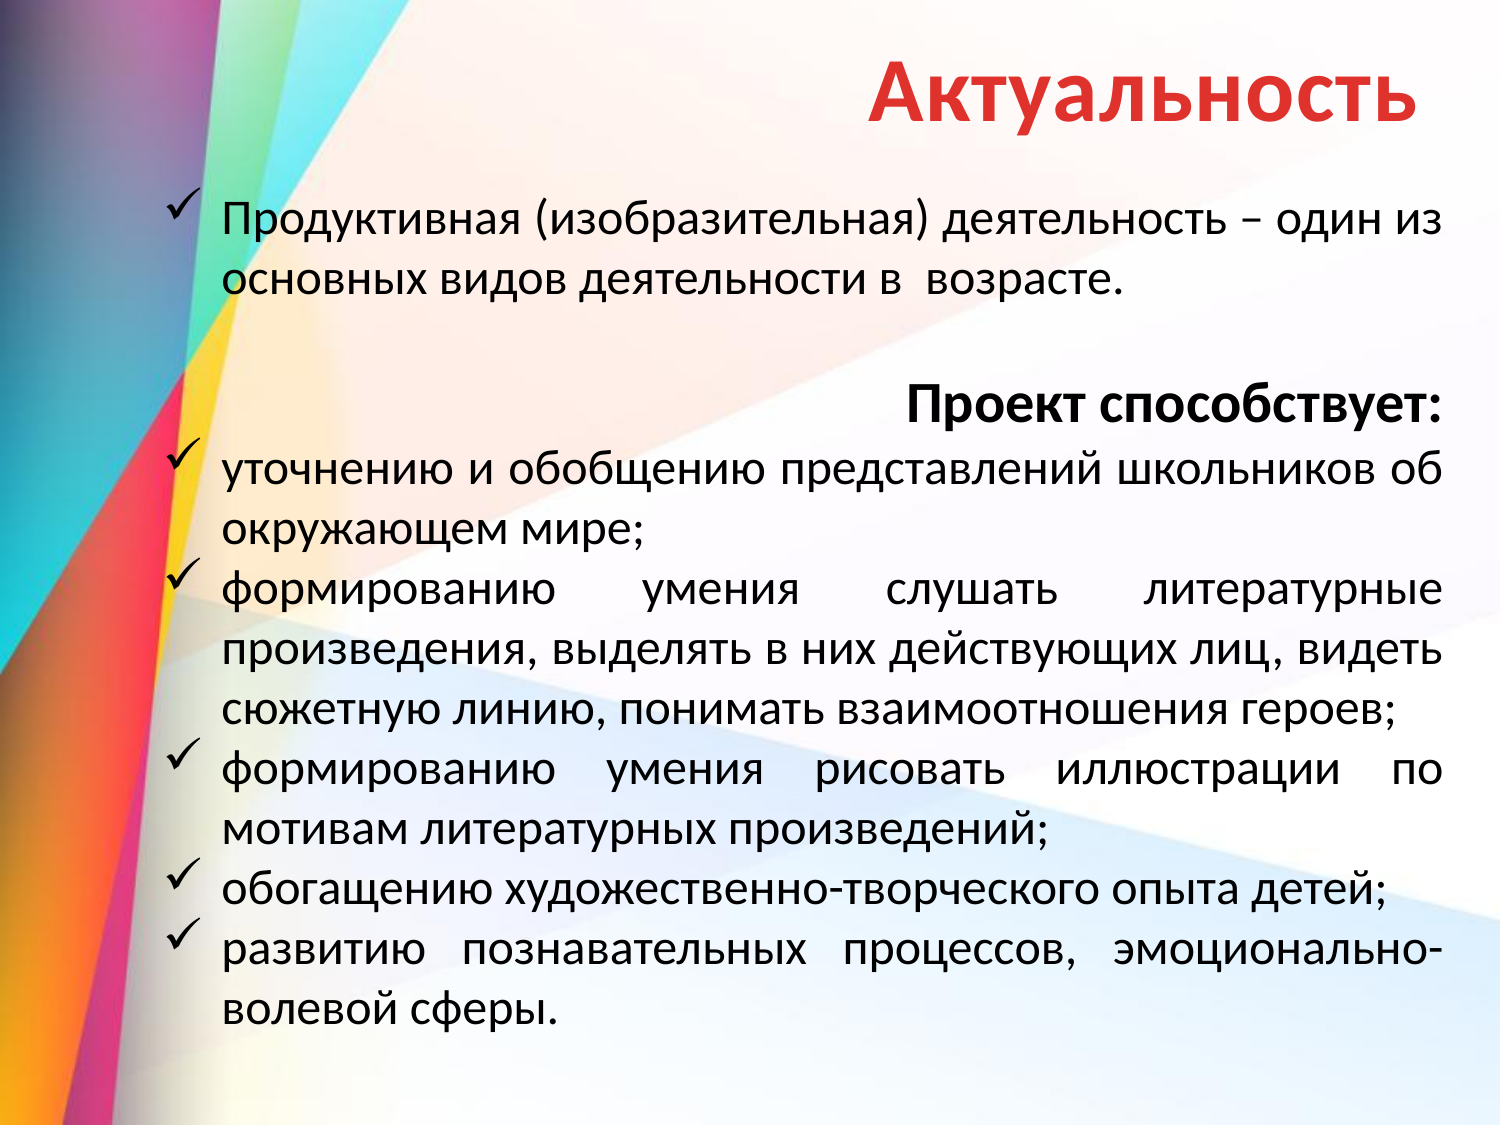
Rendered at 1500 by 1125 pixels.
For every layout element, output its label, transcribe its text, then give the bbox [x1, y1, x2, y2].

text_box Продуктивная (изобразительная) деятельность – один из основных видов деятельности в возрасте. Проект способствует: уточнению и обобщению представлений школьников об окружающем мире; формированию умения слушать литературные произведения, выделять в них действующих лиц, видеть сюжетную линию, понимать взаимоотношения героев; формированию умения рисовать иллюстрации по мотивам литературных произведений; обогащению художественно-творческого опыта детей; развитию познавательных процессов, эмоционально-волевой сферы. [147, 176, 1459, 1042]
text_box Актуальность [853, 22, 1456, 148]
picture [0, 0, 1500, 1125]
